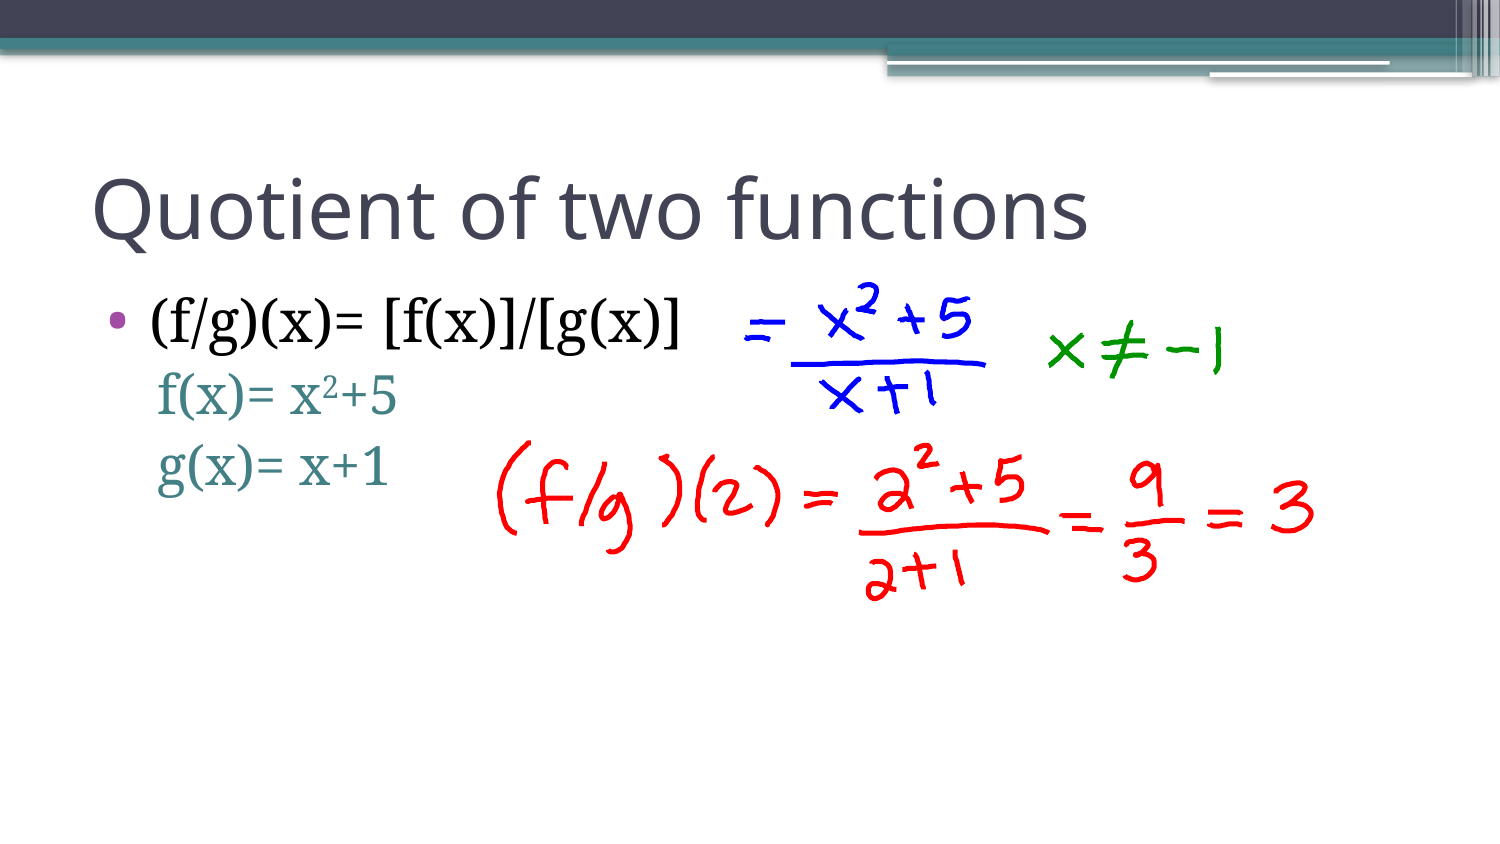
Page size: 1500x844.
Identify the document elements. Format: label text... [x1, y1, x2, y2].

text_box [831, 378, 860, 409]
text_box [886, 376, 899, 414]
text_box [1167, 348, 1199, 352]
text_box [499, 442, 1312, 599]
text_box [1103, 355, 1120, 359]
text_box [1213, 326, 1220, 374]
text_box [819, 304, 839, 324]
text_box [905, 305, 914, 319]
text_box [899, 318, 925, 322]
text_box [820, 380, 841, 397]
text_box [925, 370, 936, 405]
text_box [857, 283, 878, 314]
text_box [1050, 335, 1065, 351]
text_box [790, 360, 986, 367]
text_box [829, 309, 848, 337]
text_box [1066, 350, 1084, 367]
text_box [892, 385, 909, 389]
text_box [1122, 354, 1148, 358]
text_box [745, 336, 771, 341]
list (f/g)(x)= [f(x)]/[g(x)] f(x)= x2+5 g(x)= x+1 [74, 276, 1426, 809]
text_box [839, 322, 864, 340]
title Quotient of two functions [74, 140, 1426, 273]
text_box [1102, 340, 1124, 346]
text_box [912, 321, 919, 334]
text_box [1111, 321, 1134, 379]
text_box [1048, 334, 1083, 367]
text_box [842, 397, 862, 413]
text_box [941, 298, 970, 338]
